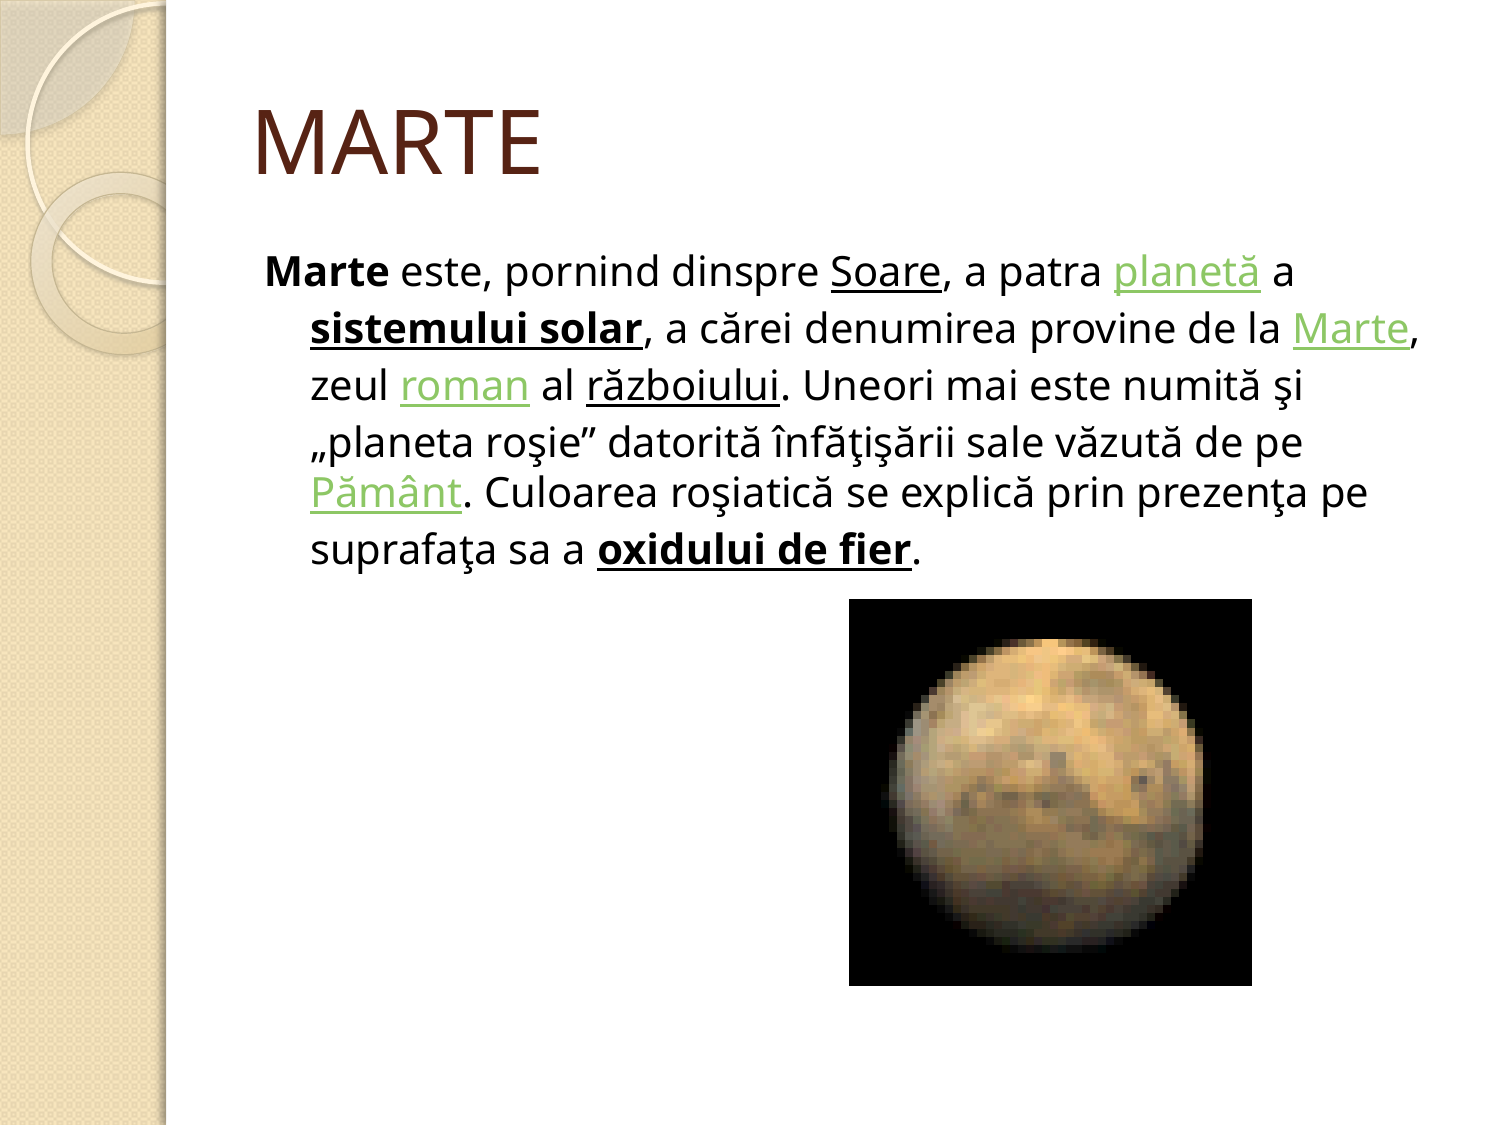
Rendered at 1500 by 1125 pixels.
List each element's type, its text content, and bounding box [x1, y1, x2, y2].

list Marte este, pornind dinspre Soare, a patra planetă a sistemului solar, a cărei denumirea provine de la Marte, zeul roman al războiului. Uneori mai este numită şi „planeta roşie” datorită înfăţişării sale văzută de pe Pământ. Culoarea roşiatică se explică prin prezenţa pe suprafaţa sa a oxidului de fier. [235, 237, 1466, 1026]
title MARTE [235, 45, 1466, 233]
picture [849, 599, 1252, 986]
